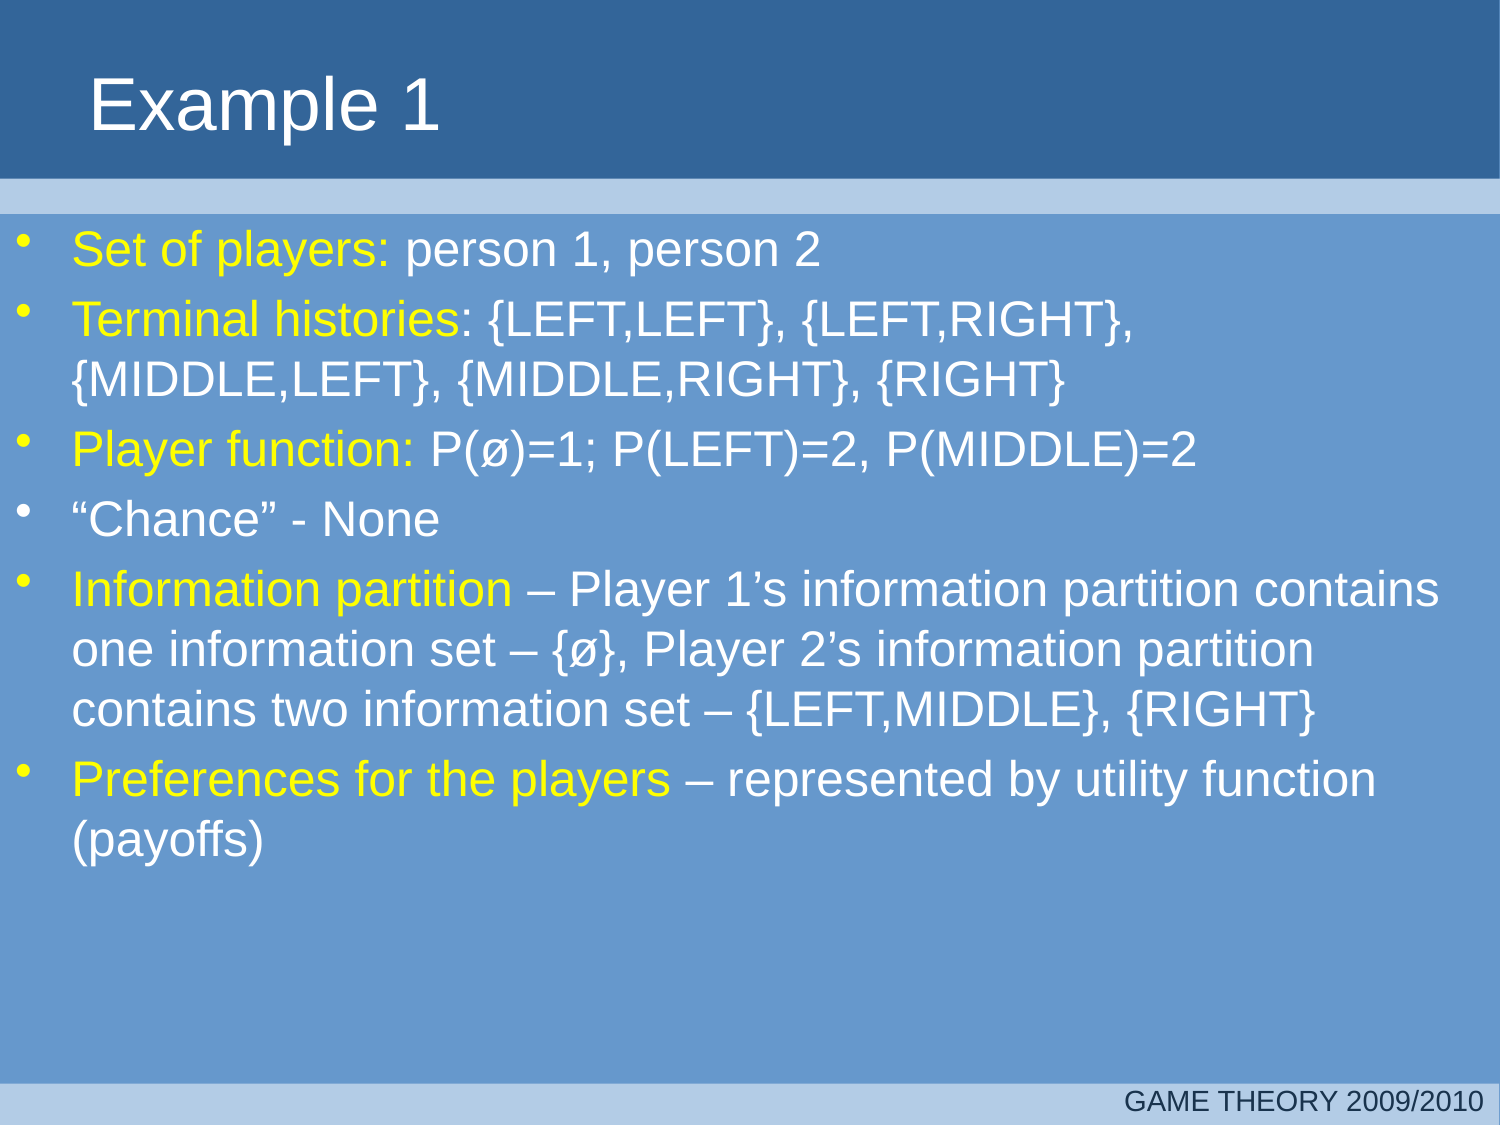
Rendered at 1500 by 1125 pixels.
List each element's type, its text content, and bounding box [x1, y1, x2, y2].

text_box Example 1 [73, 41, 1434, 160]
list Set of players: person 1, person 2 Terminal histories: {LEFT,LEFT}, {LEFT,RIGHT}, {MIDDLE,LEFT}, {MIDDLE,RIGHT}, {RIGHT} Player function: P(ø)=1; P(LEFT)=2, P(MIDDLE)=2 “Chance” - None Information partition – Player 1’s information partition contains one information set – {ø}, Player 2’s information partition contains two information set – {LEFT,MIDDLE}, {RIGHT} Preferences for the players – represented by utility function (payoffs) [0, 208, 1500, 966]
text_box GAME THEORY 2009/2010 [1109, 1075, 1500, 1125]
